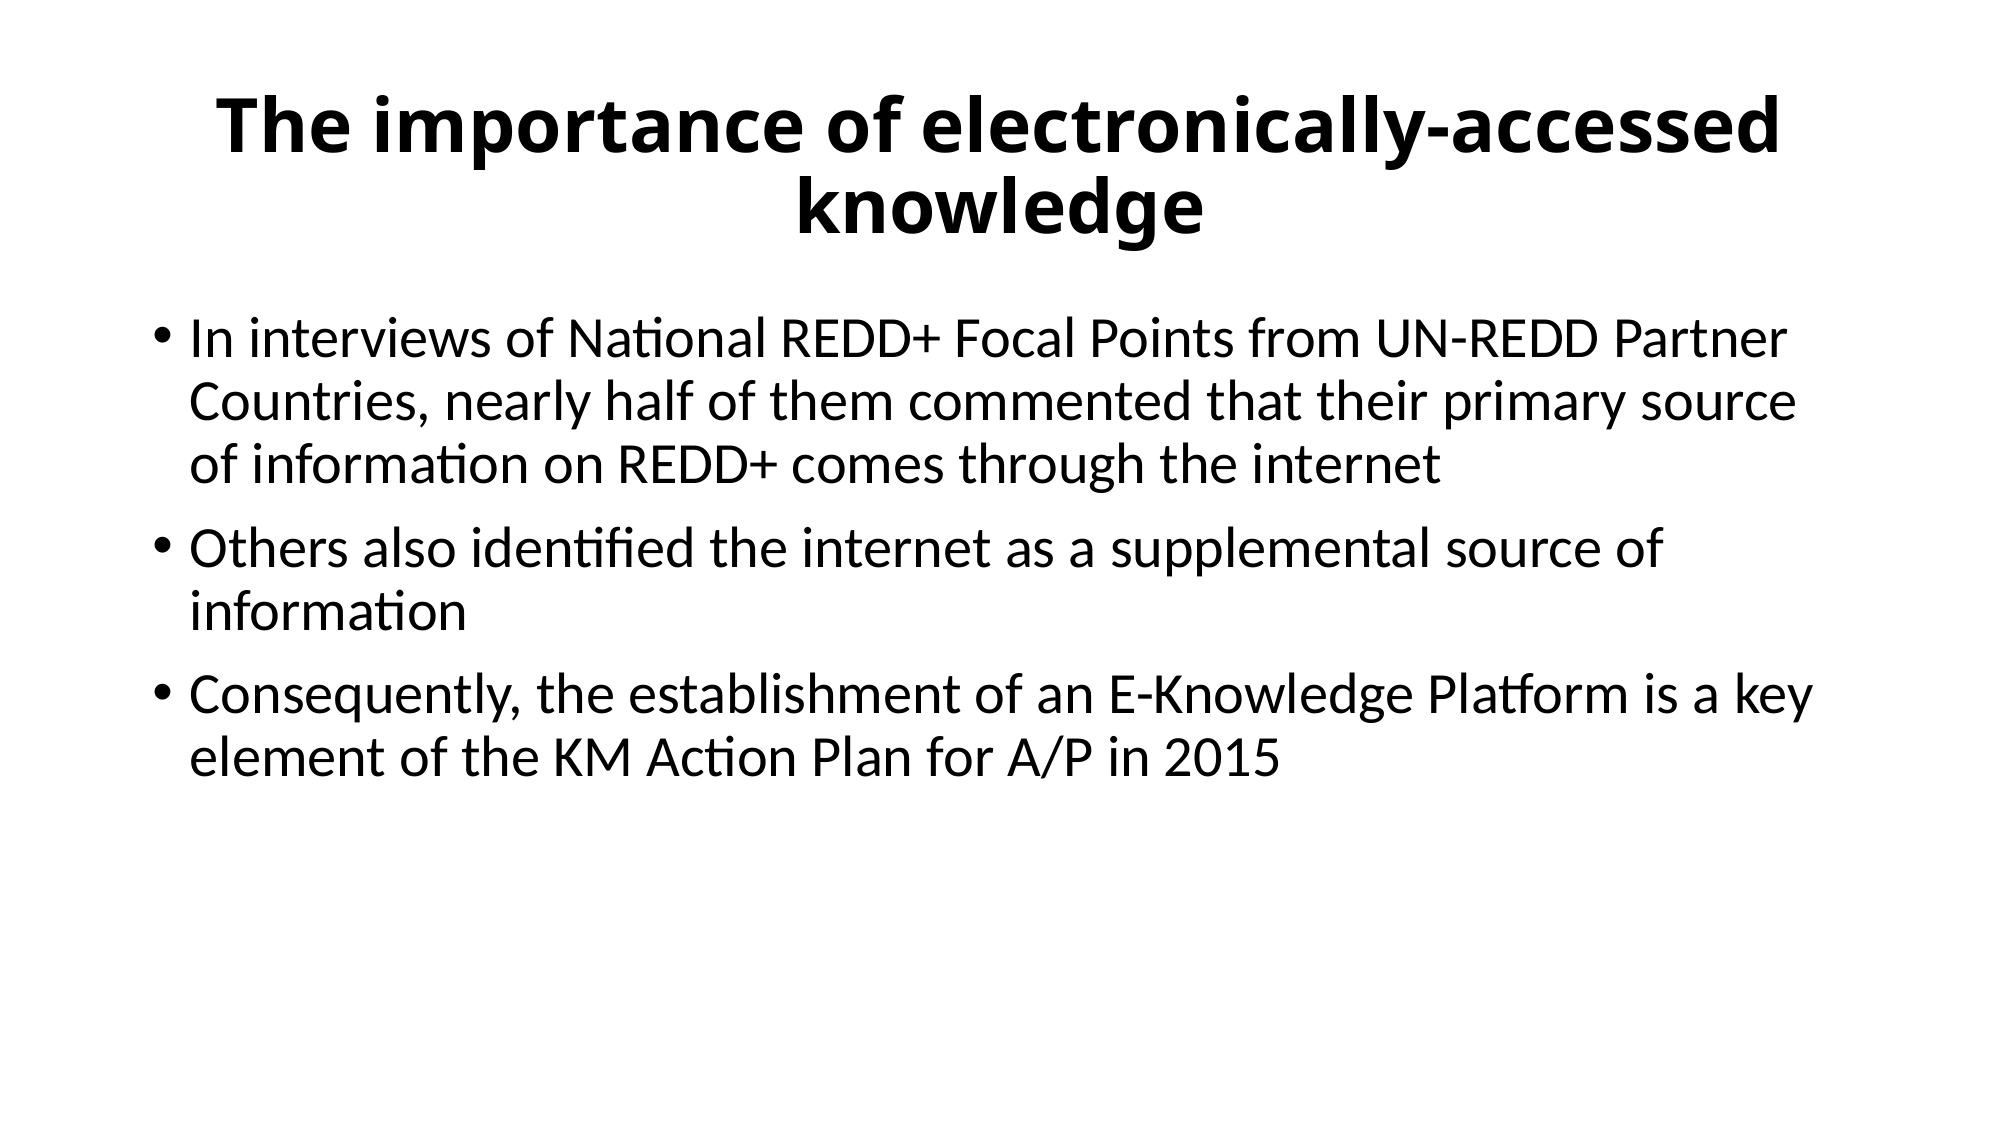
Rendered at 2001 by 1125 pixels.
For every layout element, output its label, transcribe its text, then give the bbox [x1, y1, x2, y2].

title The importance of electronically-accessed knowledge [137, 59, 1863, 278]
list In interviews of National REDD+ Focal Points from UN-REDD Partner Countries, nearly half of them commented that their primary source of information on REDD+ comes through the internet Others also identified the internet as a supplemental source of information Consequently, the establishment of an E-Knowledge Platform is a key element of the KM Action Plan for A/P in 2015 [137, 299, 1863, 1014]
